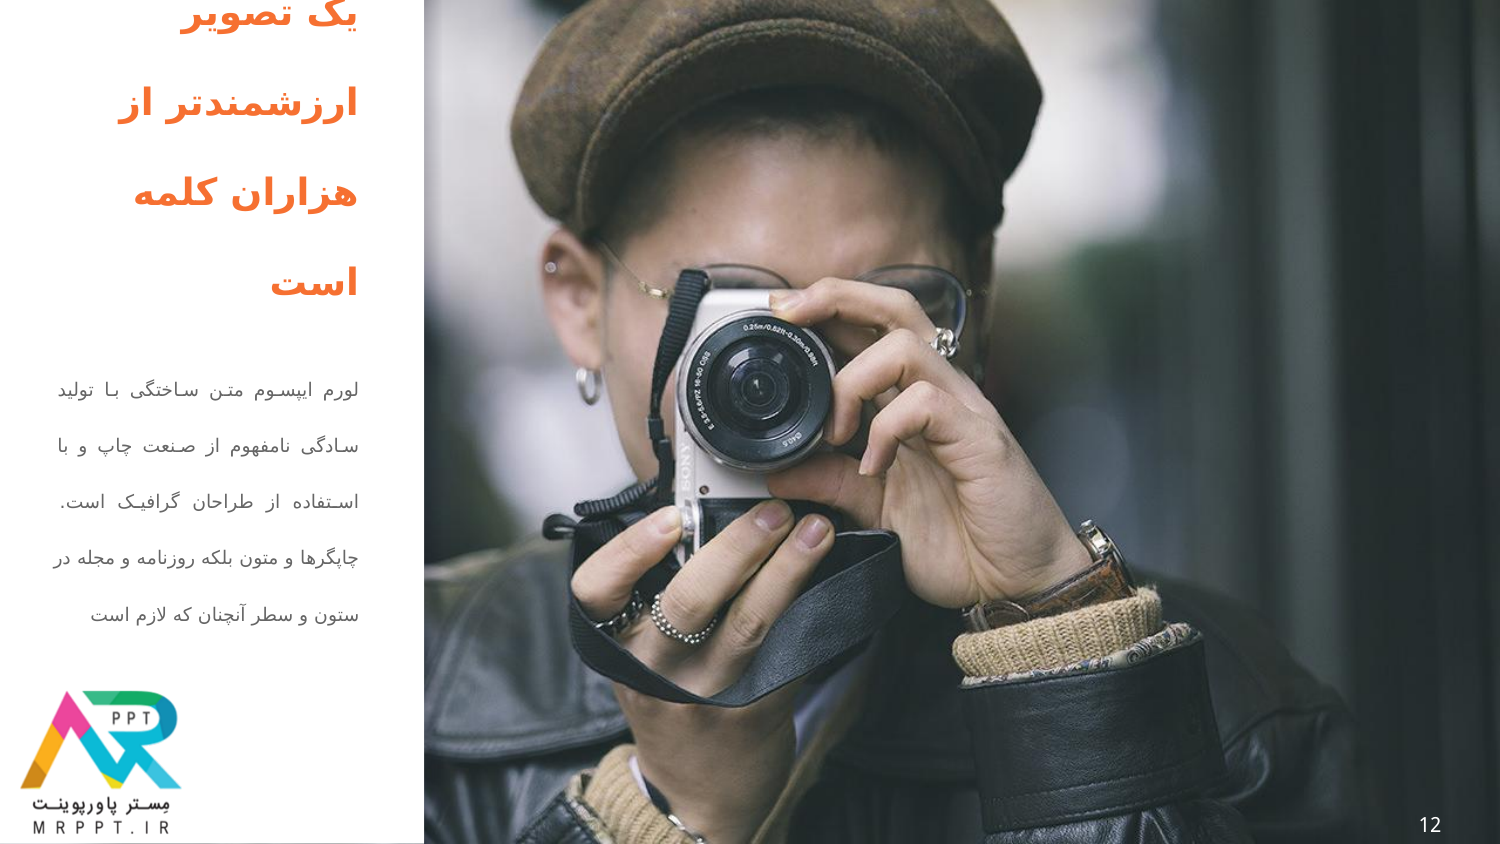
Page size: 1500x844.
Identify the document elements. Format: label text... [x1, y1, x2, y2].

title یک تصویر ارزشمندتر از هزاران کلمه است [38, 94, 375, 319]
picture [425, 0, 1500, 844]
slide_number 12 [1403, 779, 1494, 844]
list لورم ایپسوم متن ساختگی با تولید سادگی نامفهوم از صنعت چاپ و با استفاده از طراحان گرافیک است. چاپگرها و متون بلکه روزنامه و مجله در ستون و سطر آنچنان که لازم است [38, 328, 375, 748]
picture [0, 682, 201, 844]
